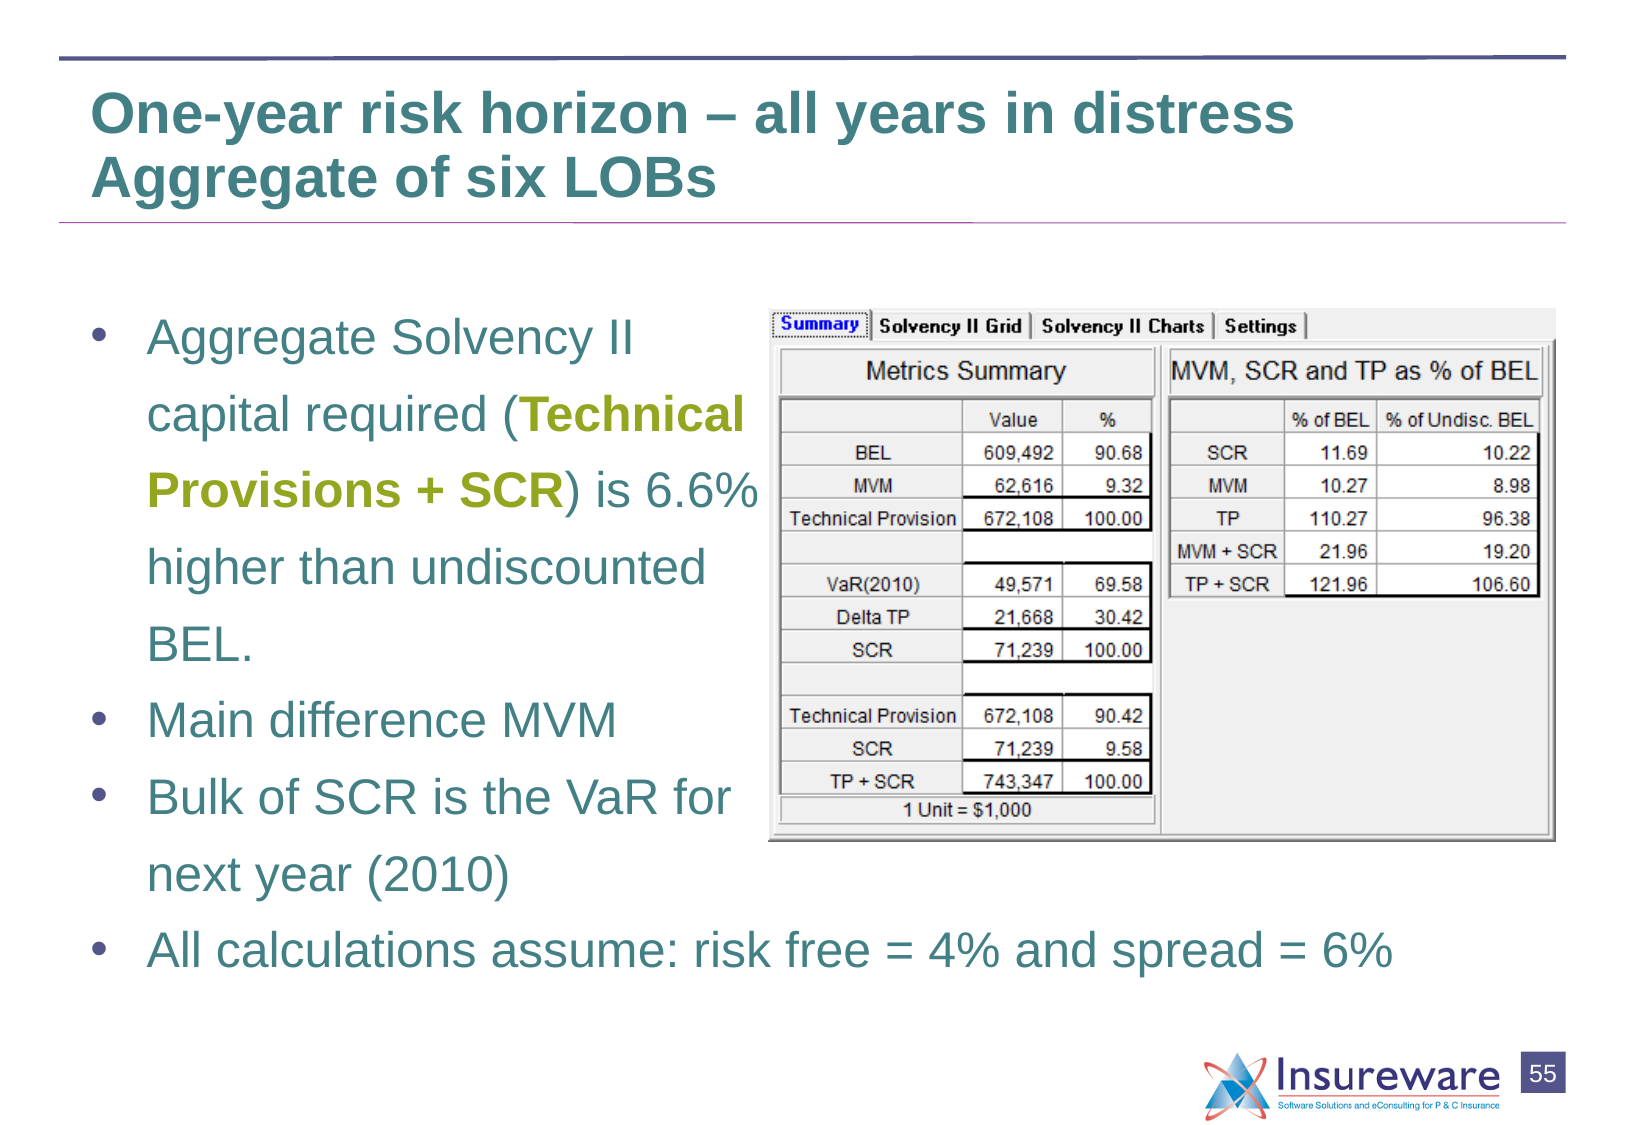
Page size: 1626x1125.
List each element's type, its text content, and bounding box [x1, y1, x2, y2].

list Aggregate Solvency II capital required (Technical Provisions + SCR) is 6.6% higher than undiscounted BEL. Main difference MVM Bulk of SCR is the VaR for next year (2010) All calculations assume: risk free = 4% and spread = 6% [90, 304, 1568, 1006]
slide_number 54 [1520, 1051, 1566, 1093]
title One-year risk horizon – all years in distress Aggregate of six LOBs [90, 79, 1568, 204]
picture [768, 308, 1557, 842]
picture [1202, 1052, 1500, 1122]
